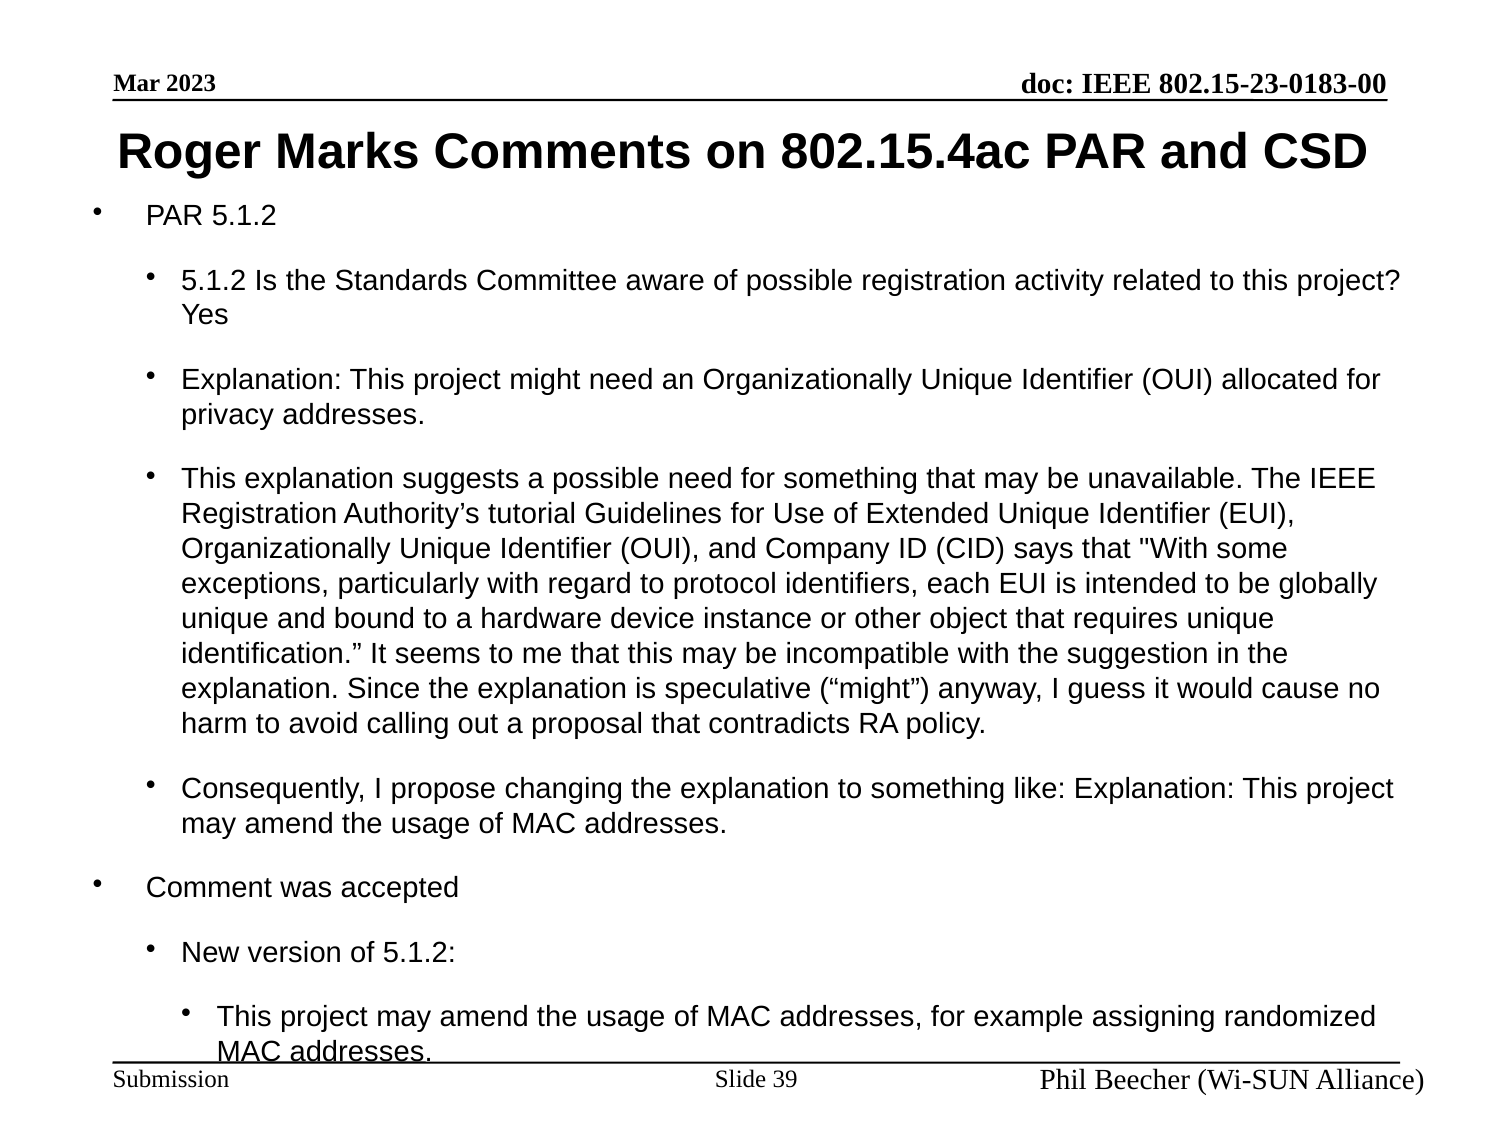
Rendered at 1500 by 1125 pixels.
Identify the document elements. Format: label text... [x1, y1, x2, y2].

text_box Roger Marks Comments on 802.15.4ac PAR and CSD [74, 99, 1425, 196]
text_box PAR 5.1.2 5.1.2 Is the Standards Committee aware of possible registration activity related to this project? Yes Explanation: This project might need an Organizationally Unique Identifier (OUI) allocated for privacy addresses. This explanation suggests a possible need for something that may be unavailable. The IEEE Registration Authority’s tutorial Guidelines for Use of Extended Unique Identifier (EUI), Organizationally Unique Identifier (OUI), and Company ID (CID) says that "With some exceptions, particularly with regard to protocol identifiers, each EUI is intended to be globally unique and bound to a hardware device instance or other object that requires unique identification.” It seems to me that this may be incompatible with the suggestion in the explanation. Since the explanation is speculative (“might”) anyway, I guess it would cause no harm to avoid calling out a proposal that contradicts RA policy. Consequently, I propose changing the explanation to something like: Explanation: This project may amend the usage of MAC addresses. Comment was accepted New version of 5.1.2: This project may amend the usage of MAC addresses, for example assigning randomized MAC addresses. [74, 196, 1425, 916]
text_box Slide 39 [675, 1062, 838, 1093]
